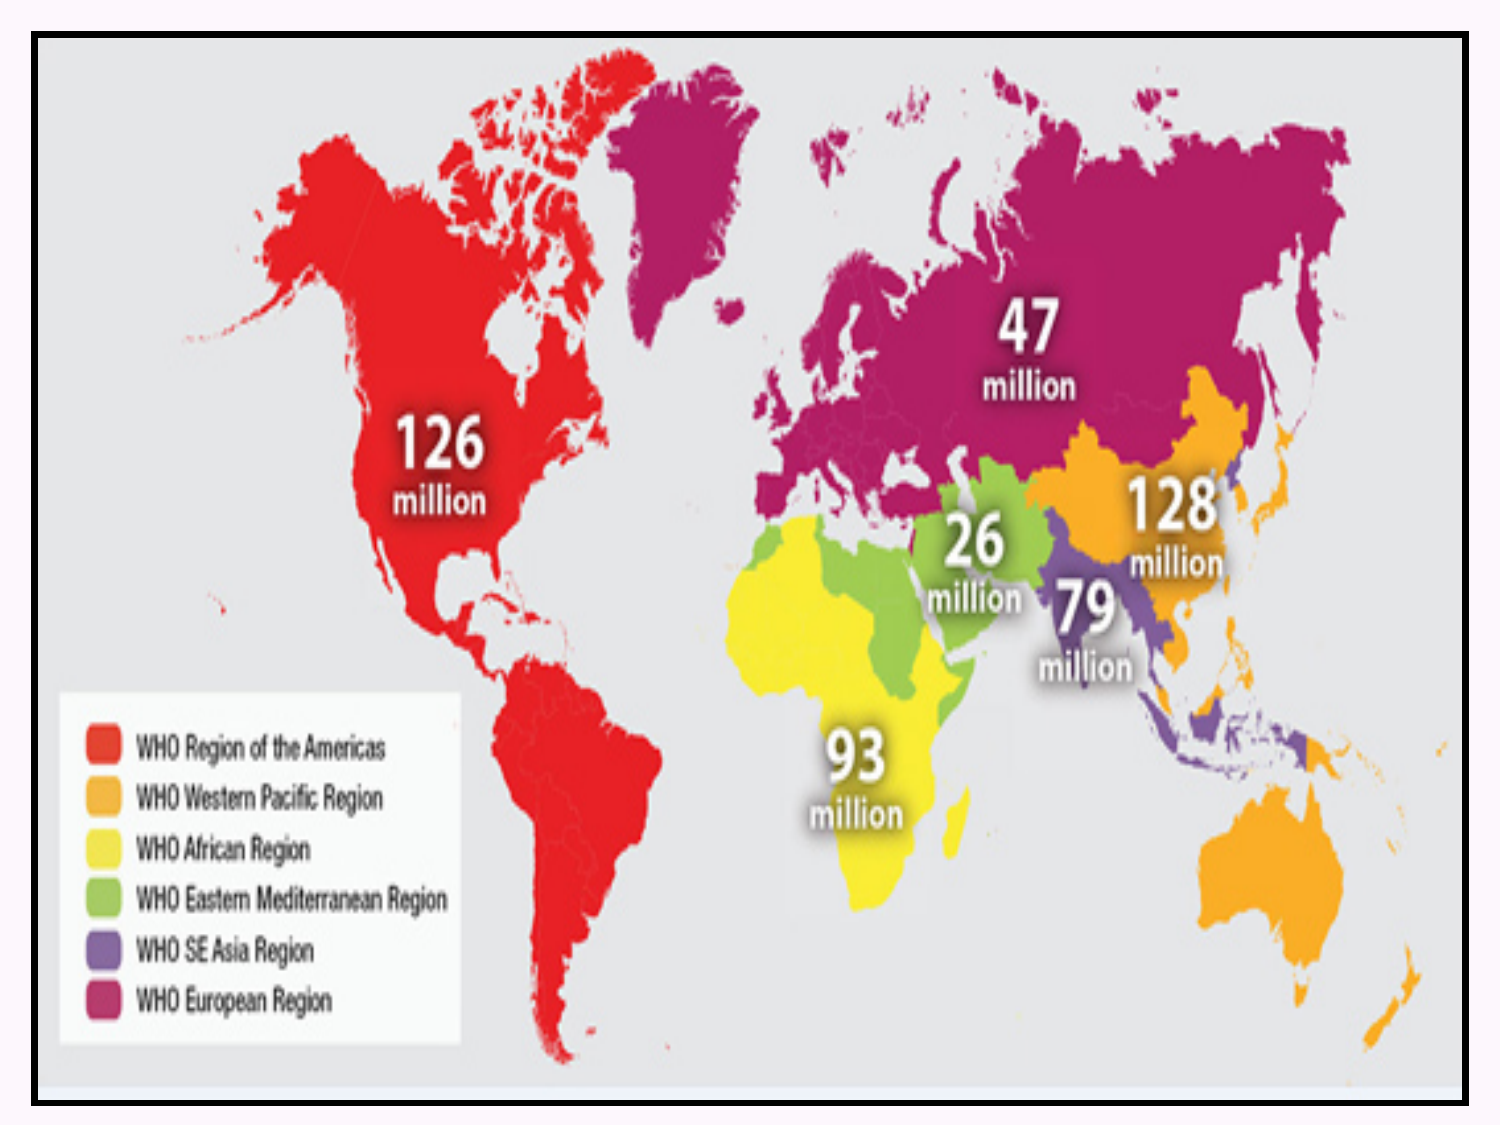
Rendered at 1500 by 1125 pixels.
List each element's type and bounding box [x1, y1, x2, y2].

list [37, 37, 1463, 1101]
